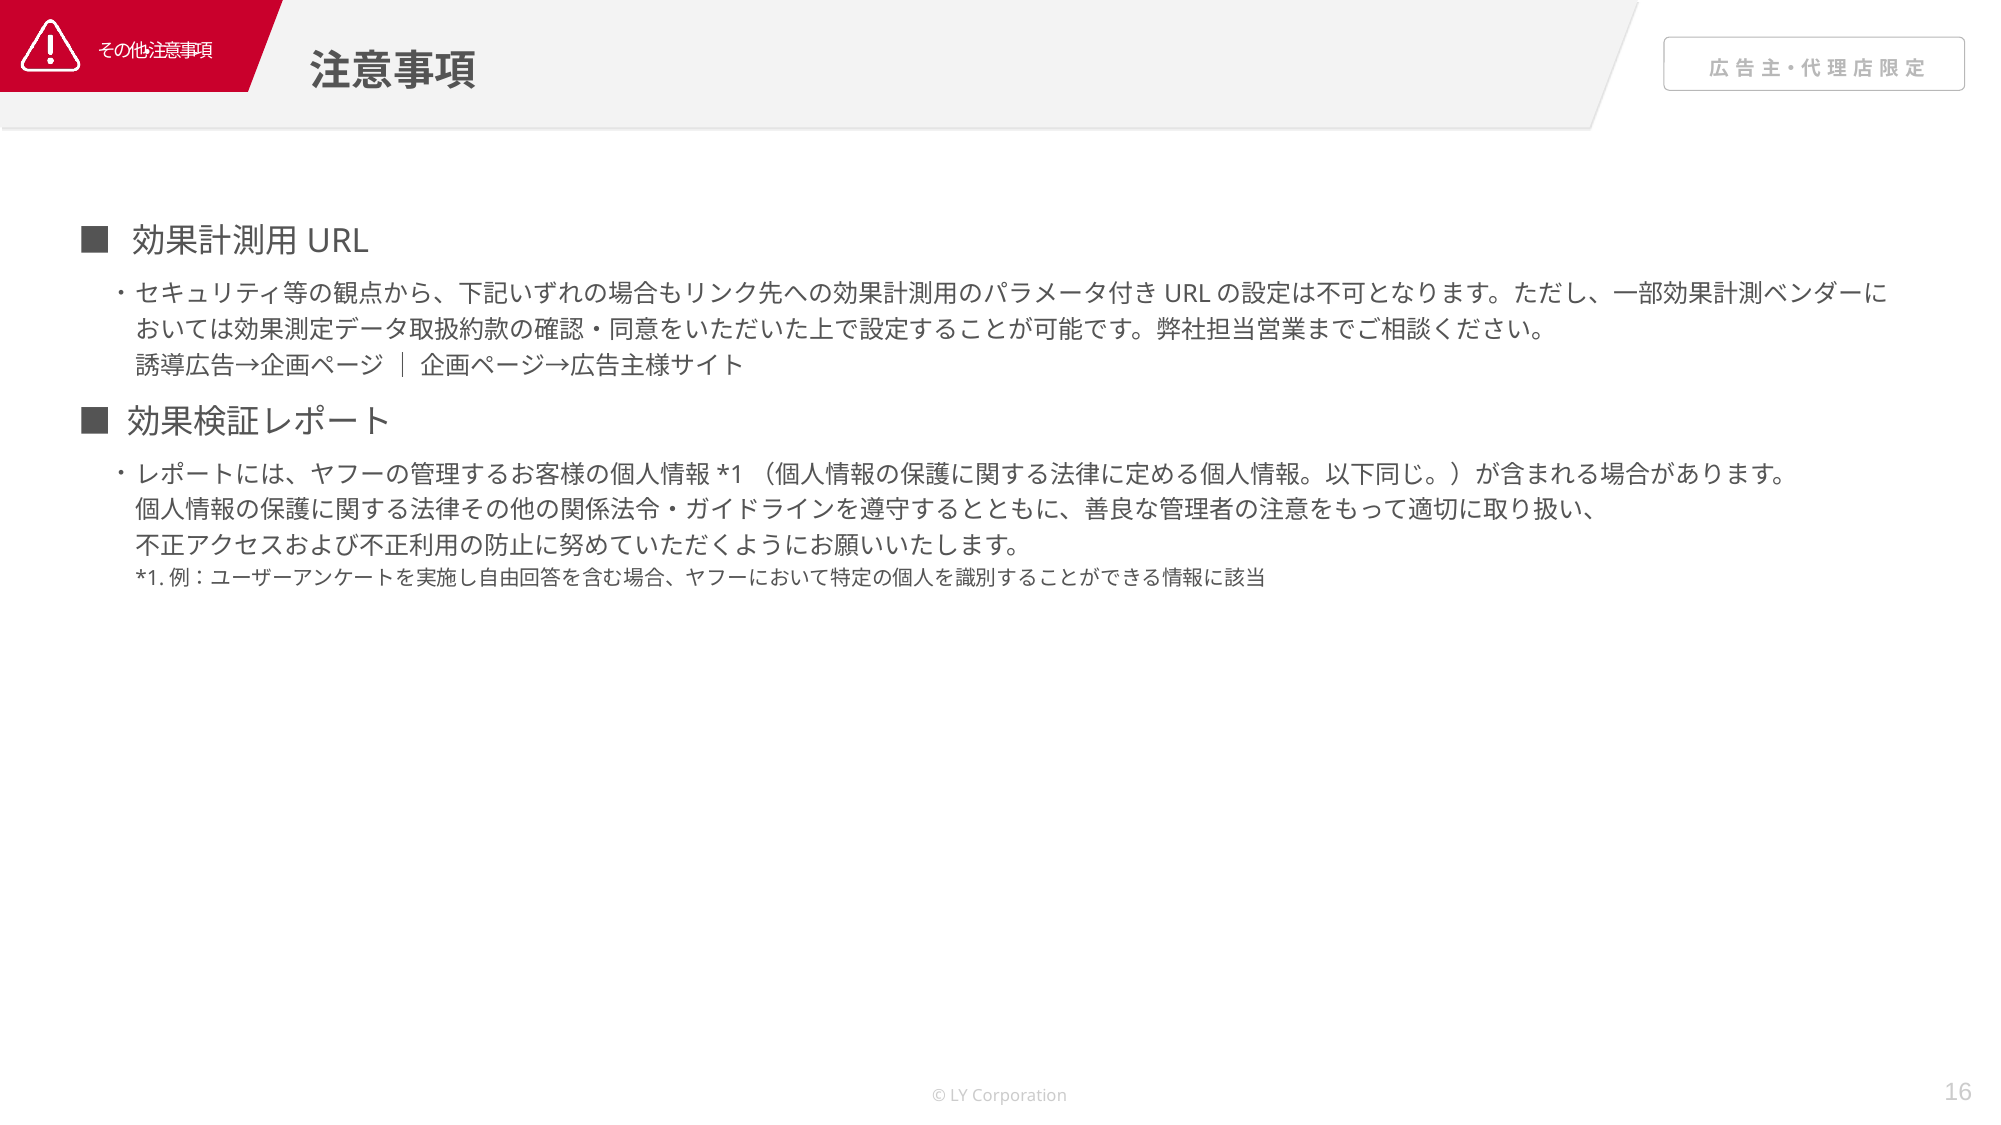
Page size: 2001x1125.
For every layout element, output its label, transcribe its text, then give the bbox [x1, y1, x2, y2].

list 注意事項 [309, 41, 1645, 97]
picture [16, 12, 84, 80]
list その他・注意事項 [97, 13, 240, 81]
text_box ■ 効果計測用URL セキュリティ等の観点から、下記いずれの場合もリンク先への効果計測用のパラメータ付きURLの設定は不可となります。ただし、一部効果計測ベンダーに おいては効果測定データ取扱約款の確認・同意をいただいた上で設定することが可能です。弊社担当営業までご相談ください。 誘導広告→企画ページ ｜ 企画ページ→広告主様サイト ■ 効果検証レポート レポートには、ヤフーの管理するお客様の個人情報*1（個人情報の保護に関する法律に定める個人情報。以下同じ。）が含まれる場合があります。 個人情報の保護に関する法律その他の関係法令・ガイドラインを遵守するとともに、善良な管理者の注意をもって適切に取り扱い、 不正アクセスおよび不正利用の防止に努めていただくようにお願いいたします。 *1.例：ユーザーアンケートを実施し自由回答を含む場合、ヤフーにおいて特定の個人を識別することができる情報に該当 [78, 211, 1922, 590]
